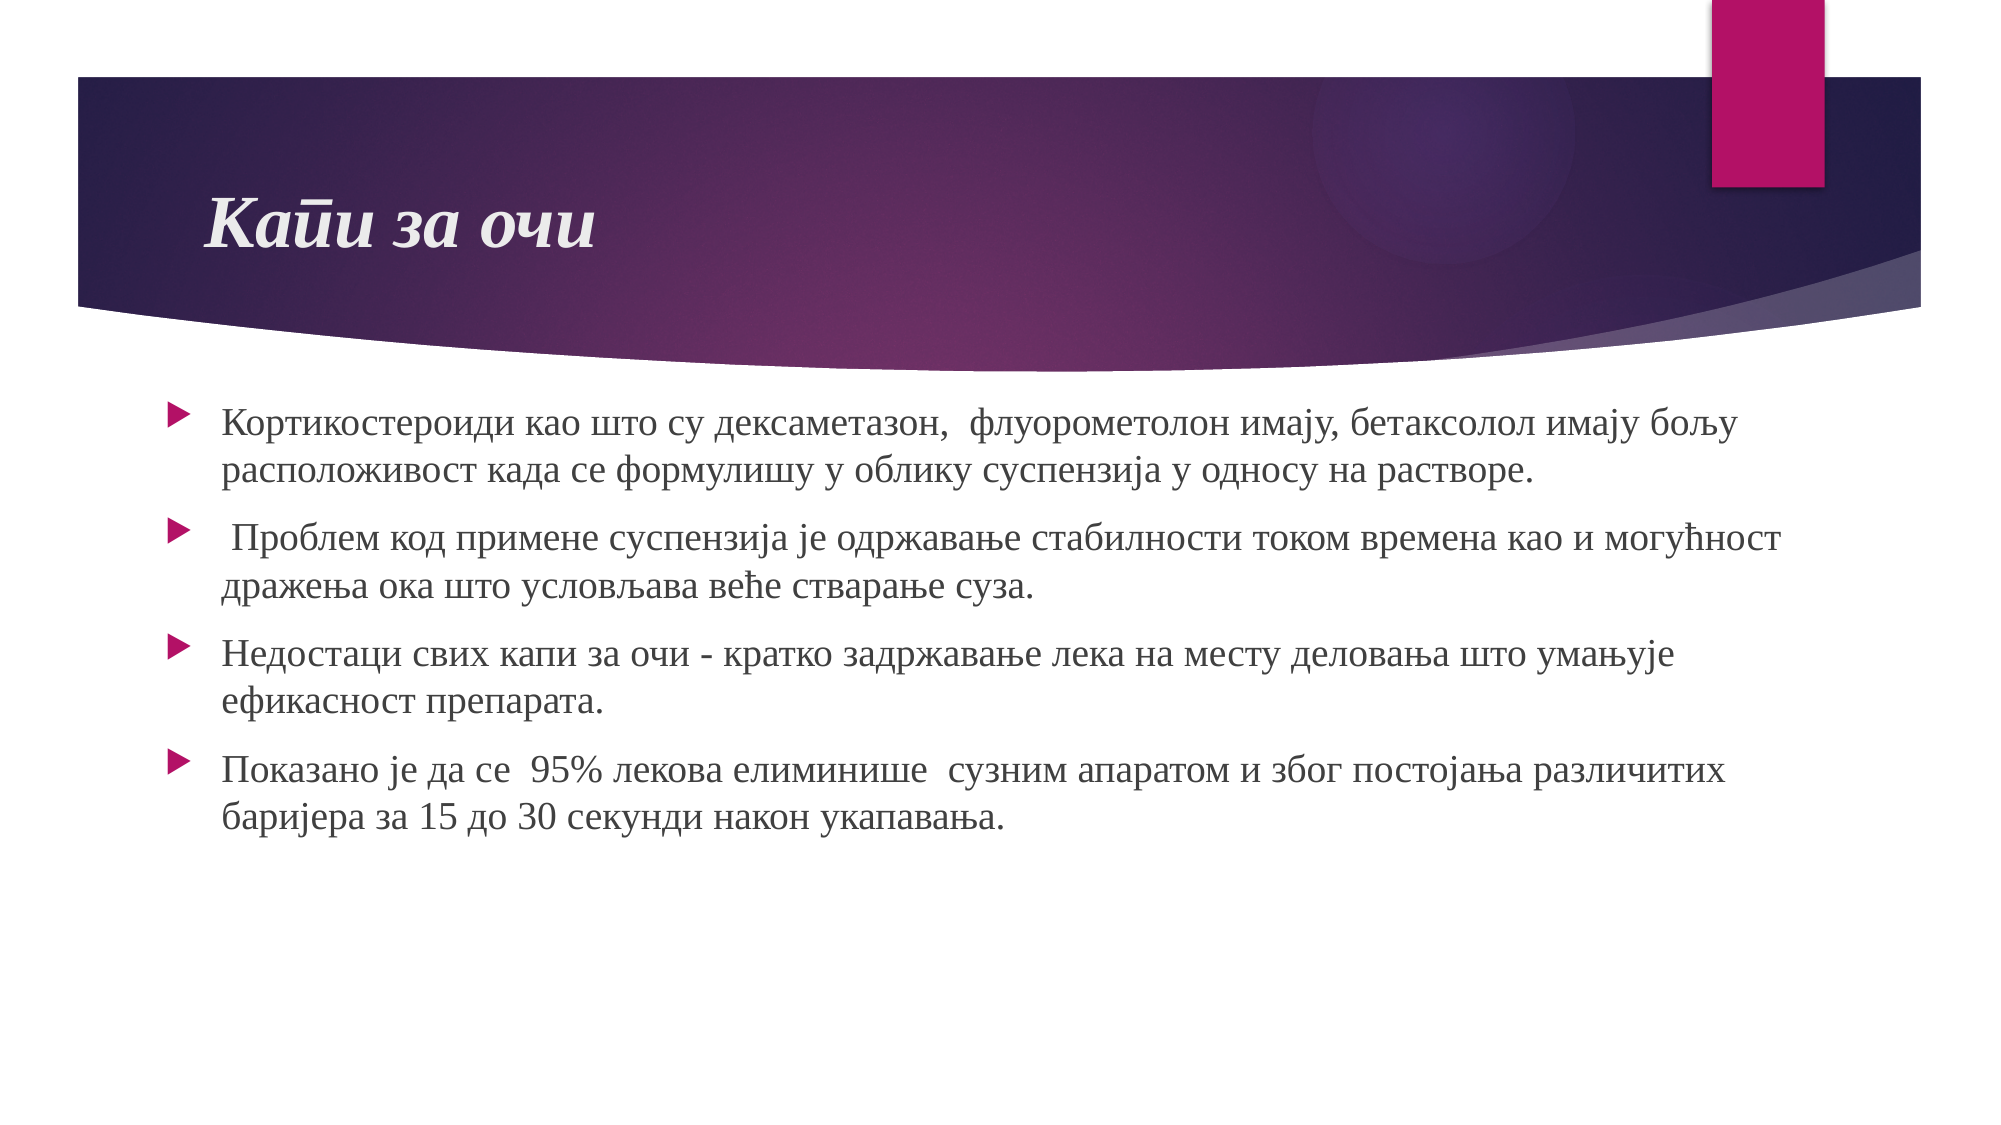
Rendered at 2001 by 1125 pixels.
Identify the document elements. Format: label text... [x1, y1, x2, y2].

title Капи за очи [189, 159, 1627, 276]
list Кортикостероиди као што су дексаметазон, флуорометолон имају, бетаксолол имају бољу расположивост када се формулишу у облику суспензија у односу на растворе. Проблем код примене суспензија је одржавање стабилности током времена као и могућност дражења ока што условљава веће стварање суза. Недостаци свих капи за очи - кратко задржавање лека на месту деловања што умањује ефикасност препарата. Показано је да се 95% лекова елиминише сузним апаратом и због постојања различитих баријера за 15 до 30 секунди након укапавања. [149, 388, 1816, 950]
